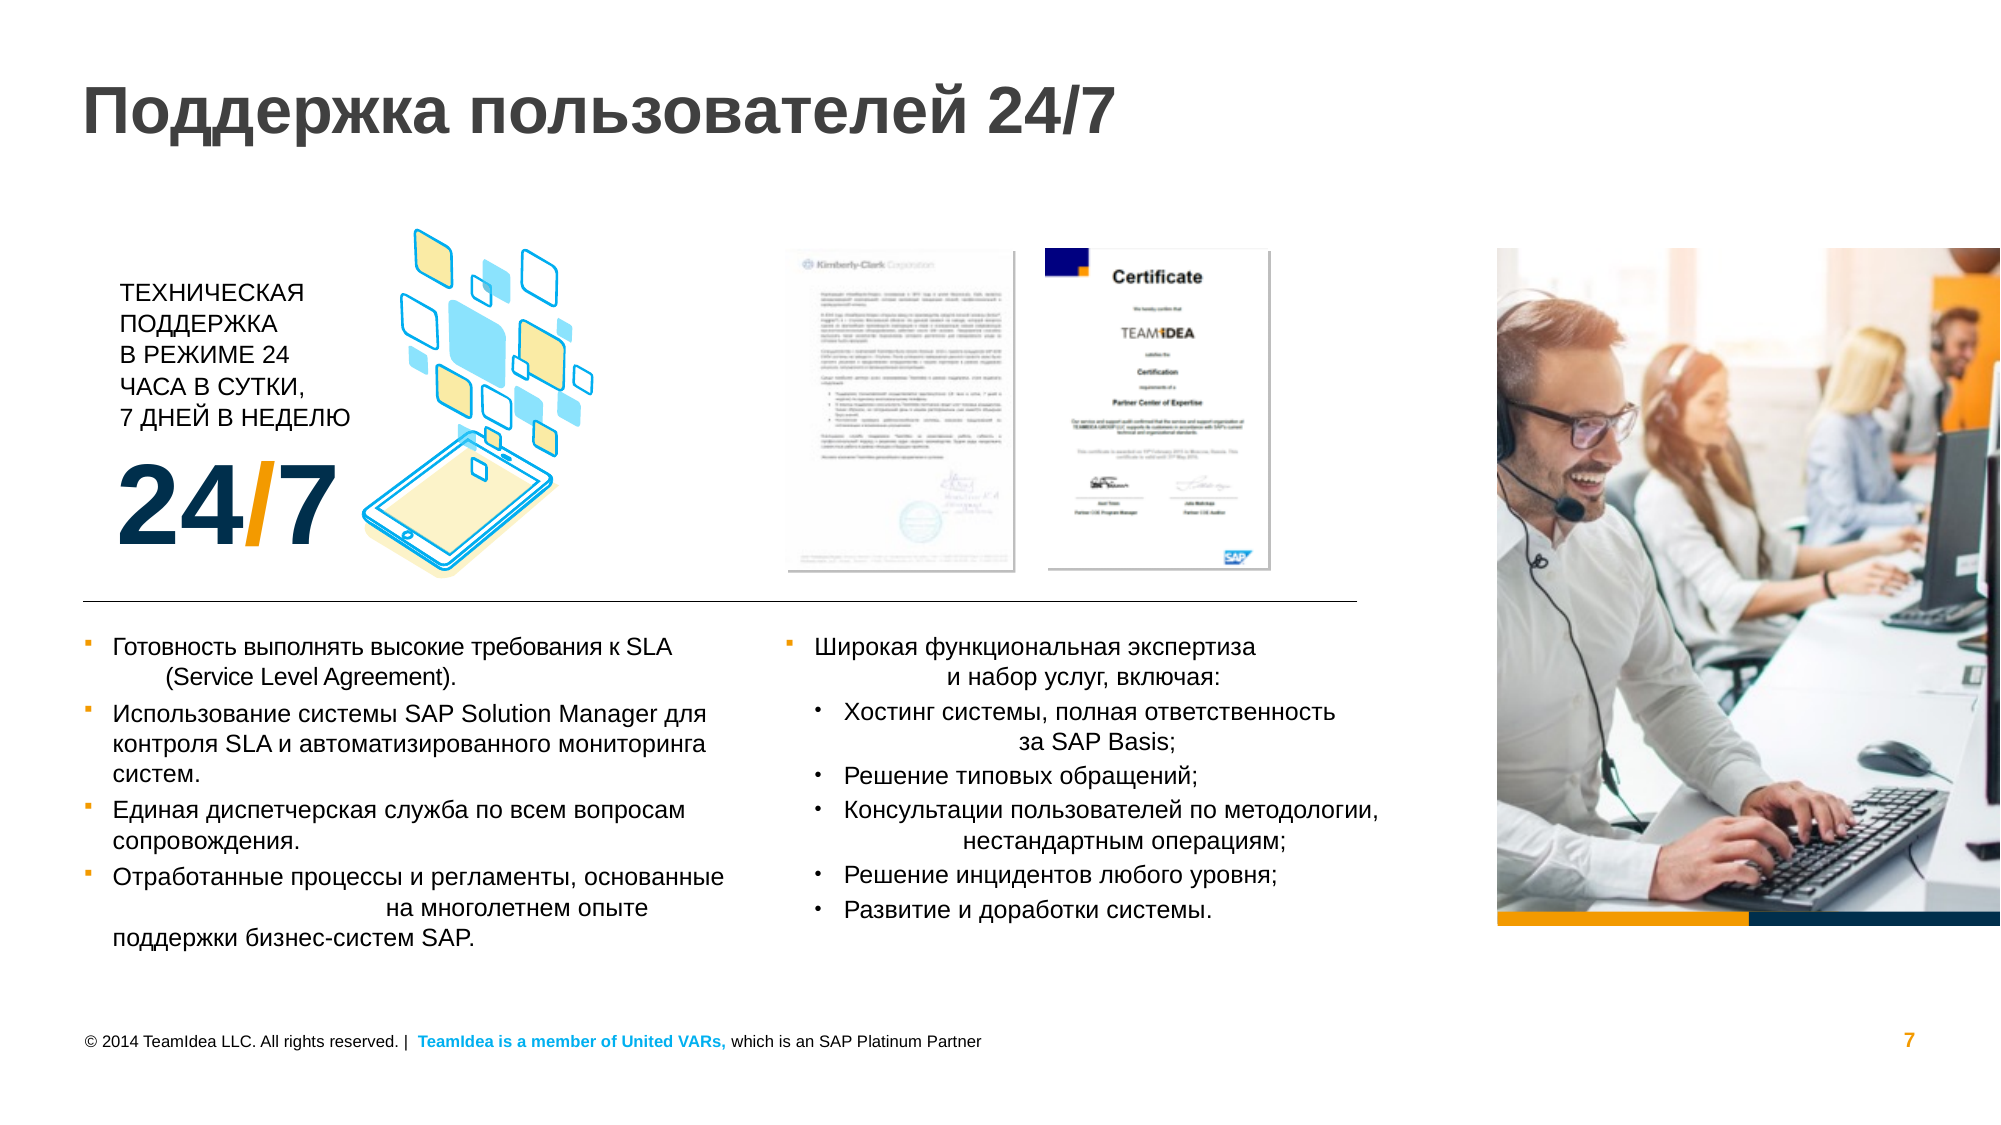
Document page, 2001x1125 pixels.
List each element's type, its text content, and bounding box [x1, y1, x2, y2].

picture [1045, 248, 1268, 568]
text_box 24/7 [116, 445, 361, 575]
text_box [361, 228, 594, 579]
slide_number 7 [1836, 1026, 1916, 1066]
text_box Широкая функциональная экспертиза и набор услуг, включая: Хостинг системы, полная ответственность за SAP Basis; Решение типовых обращений; Консультации пользователей по методологии, нестандартным операциям; Решение инцидентов любого уровня; Развитие и доработки системы. [784, 622, 1504, 990]
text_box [1497, 911, 2000, 926]
text_box Готовность выполнять высокие требования к SLA (Service Level Agreement). Использование системы SAP Solution Manager для контроля SLA и автоматизированного мониторинга систем. Единая диспетчерская служба по всем вопросам сопровождения. Отработанные процессы и регламенты, основанные на многолетнем опыте поддержки бизнес-систем SAP. [68, 622, 761, 990]
text_box техническая поддержка в режиме 24 часа в сутки, 7 дней в неделю [104, 267, 361, 439]
title Поддержка пользователей 24/7 [82, 76, 1843, 148]
picture [1497, 248, 2000, 911]
picture [785, 248, 1013, 570]
